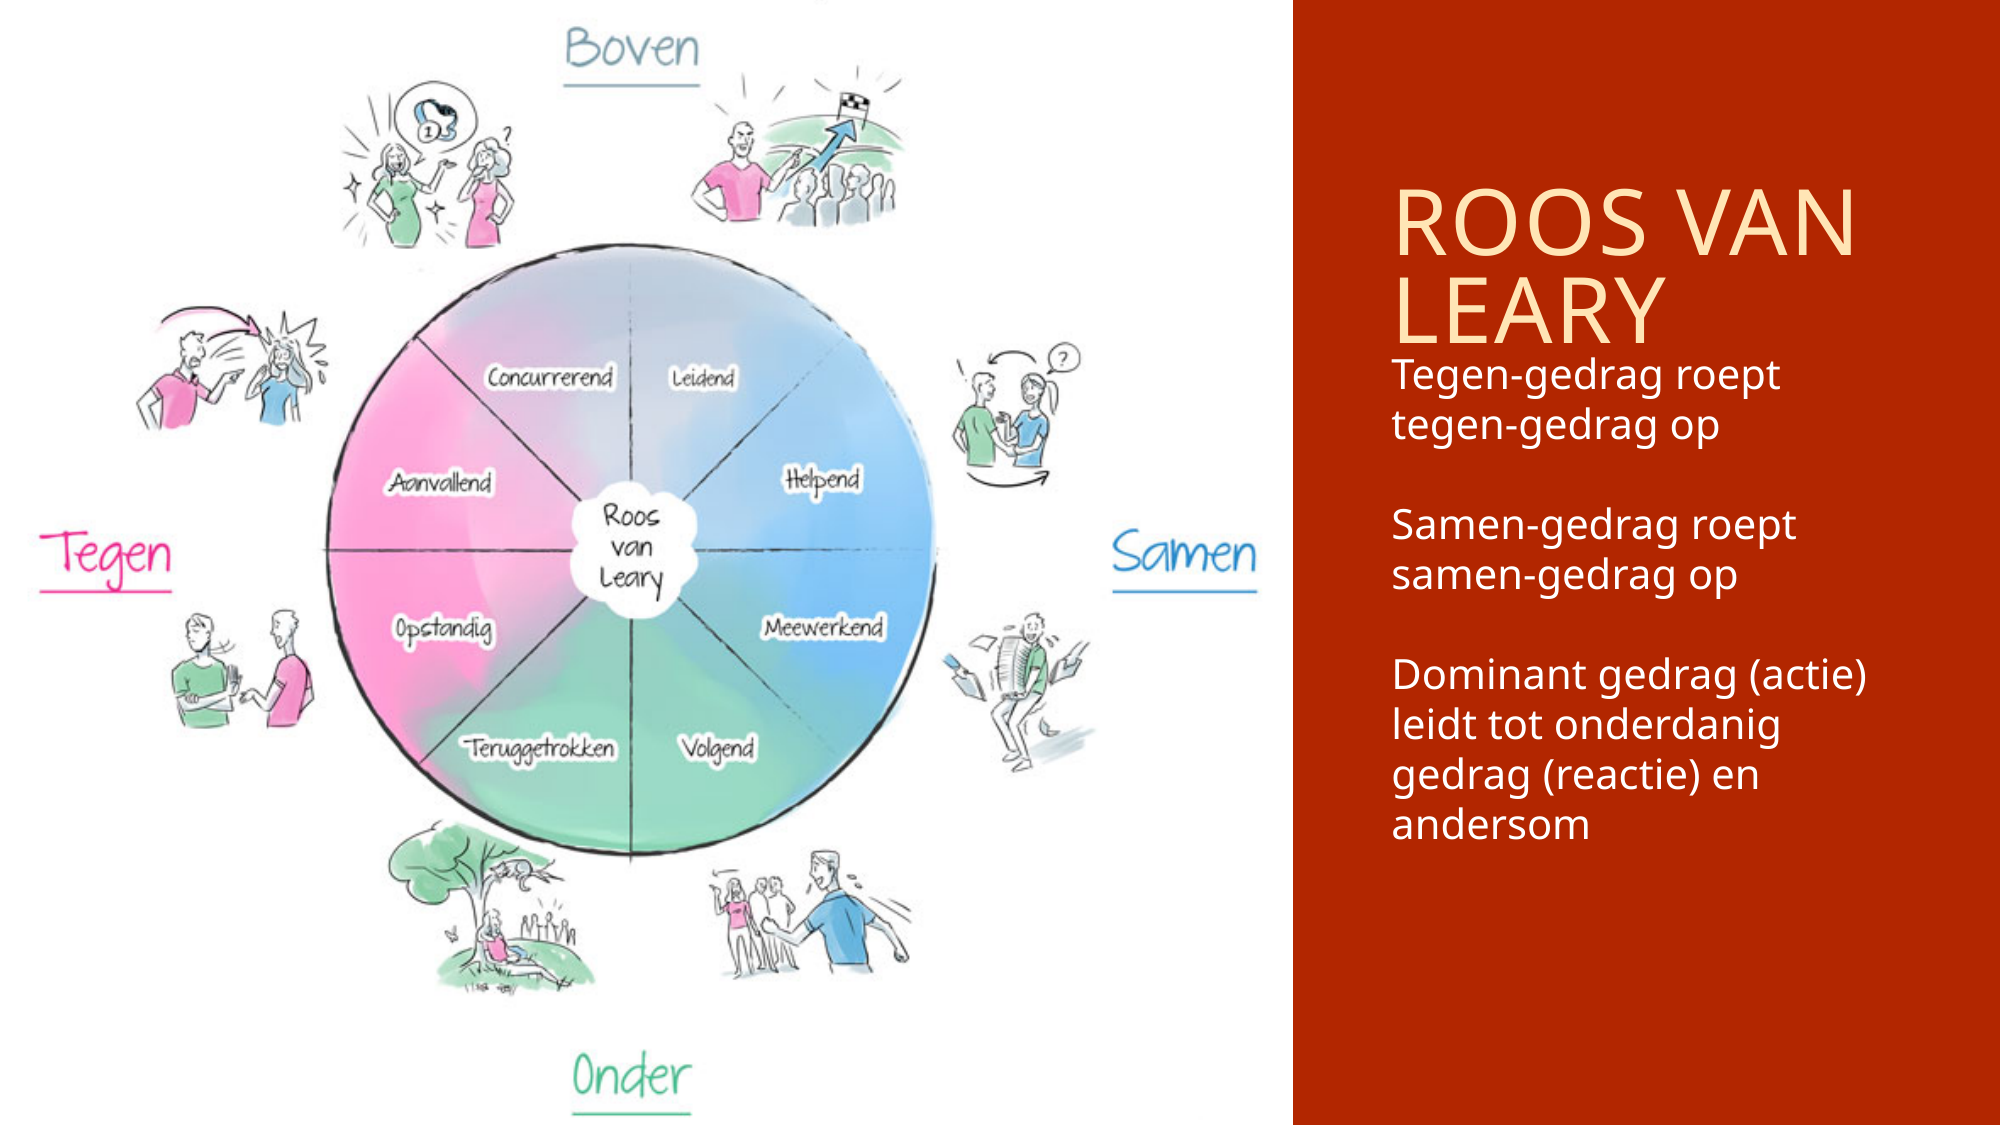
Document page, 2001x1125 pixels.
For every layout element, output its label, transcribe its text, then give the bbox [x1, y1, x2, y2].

text_box Tegen-gedrag roept tegen-gedrag op Samen-gedrag roept samen-gedrag op Dominant gedrag (actie) leidt tot onderdanig gedrag (reactie) en andersom [1376, 340, 1918, 856]
text_box Roos van Leary [1376, 178, 1942, 288]
picture [0, 0, 1293, 1125]
